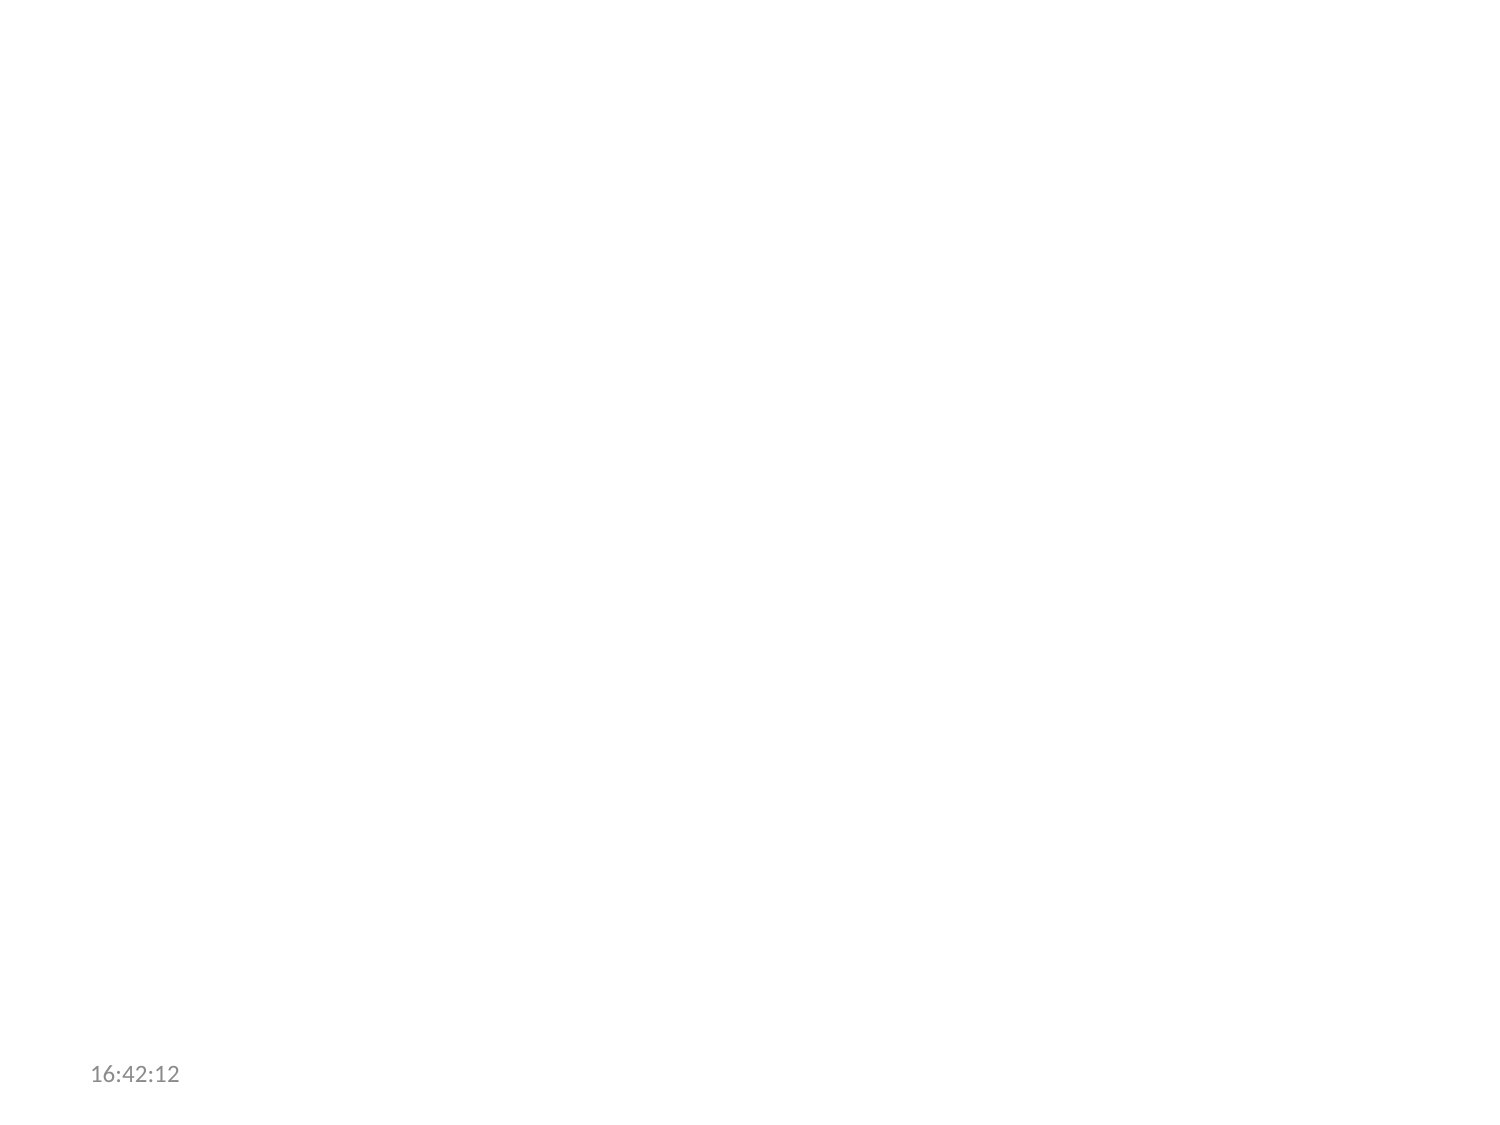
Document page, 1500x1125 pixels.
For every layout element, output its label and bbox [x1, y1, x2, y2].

slide_number [75, 1042, 425, 1103]
